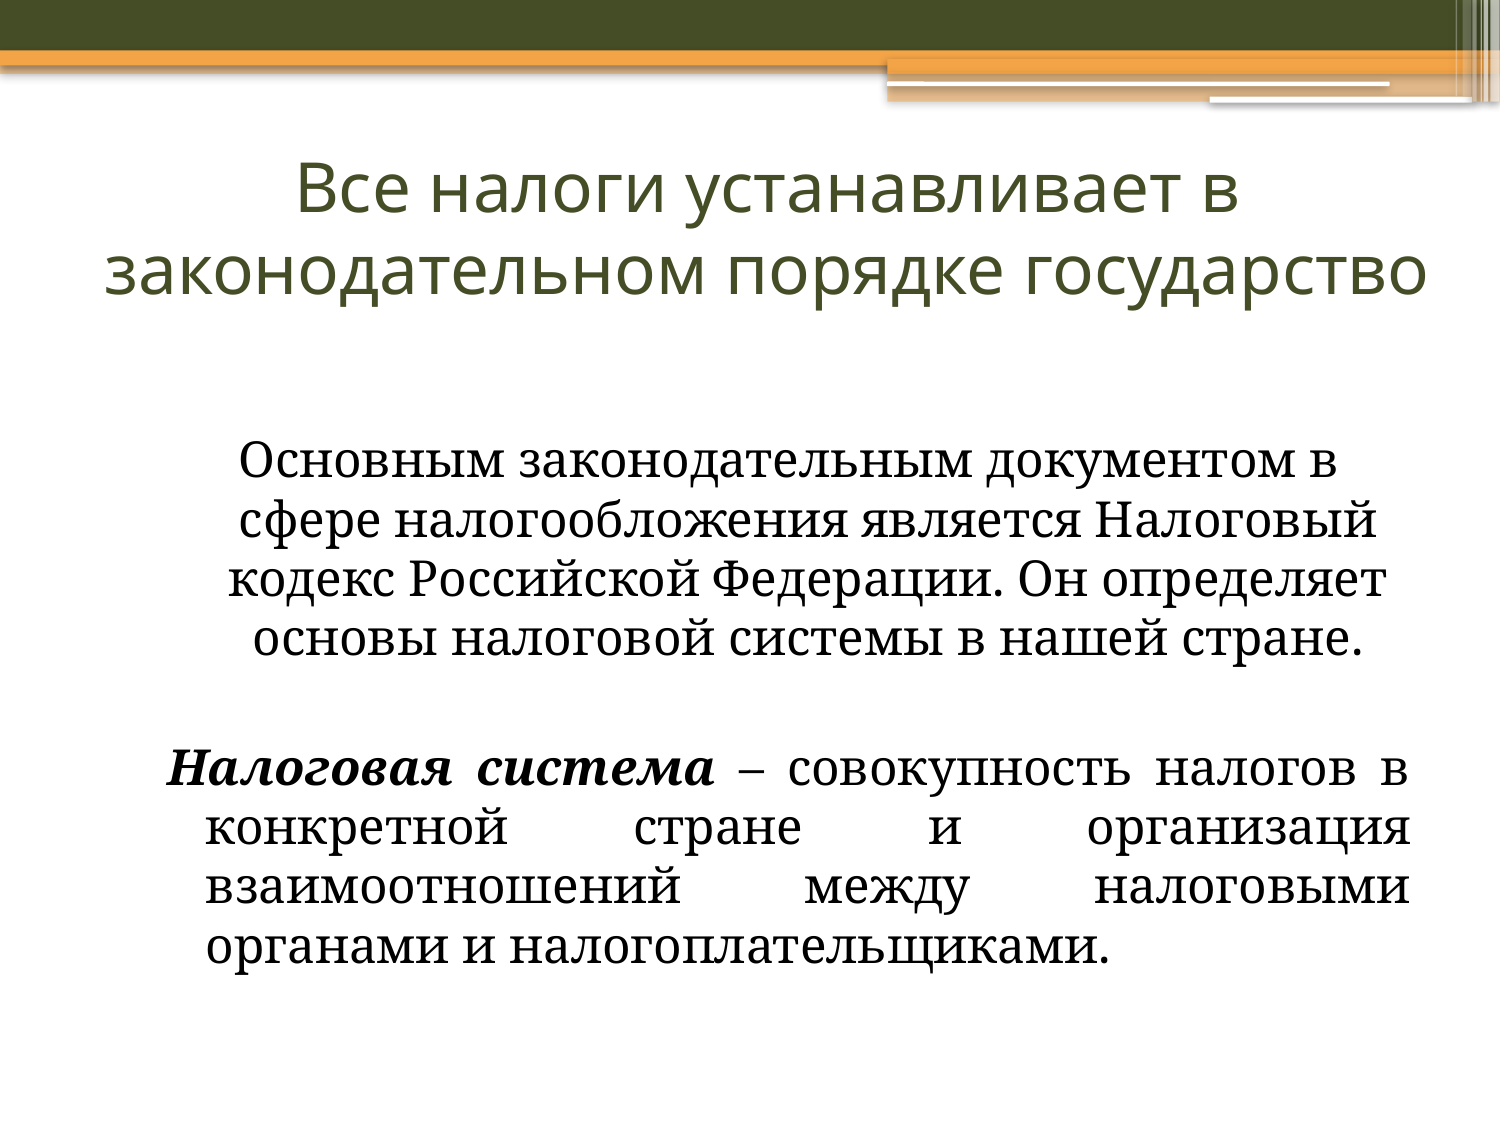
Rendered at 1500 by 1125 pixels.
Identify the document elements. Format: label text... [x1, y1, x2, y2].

title Все налоги устанавливает в законодательном порядке государство [88, 113, 1447, 338]
list Основным законодательным документом в сфере налогообложения является Налоговый кодекс Российской Федерации. Он определяет основы налоговой системы в нашей стране. Налоговая система – совокупность налогов в конкретной стране и организация взаимоотношений между налоговыми органами и налогоплательщиками. [135, 420, 1425, 988]
